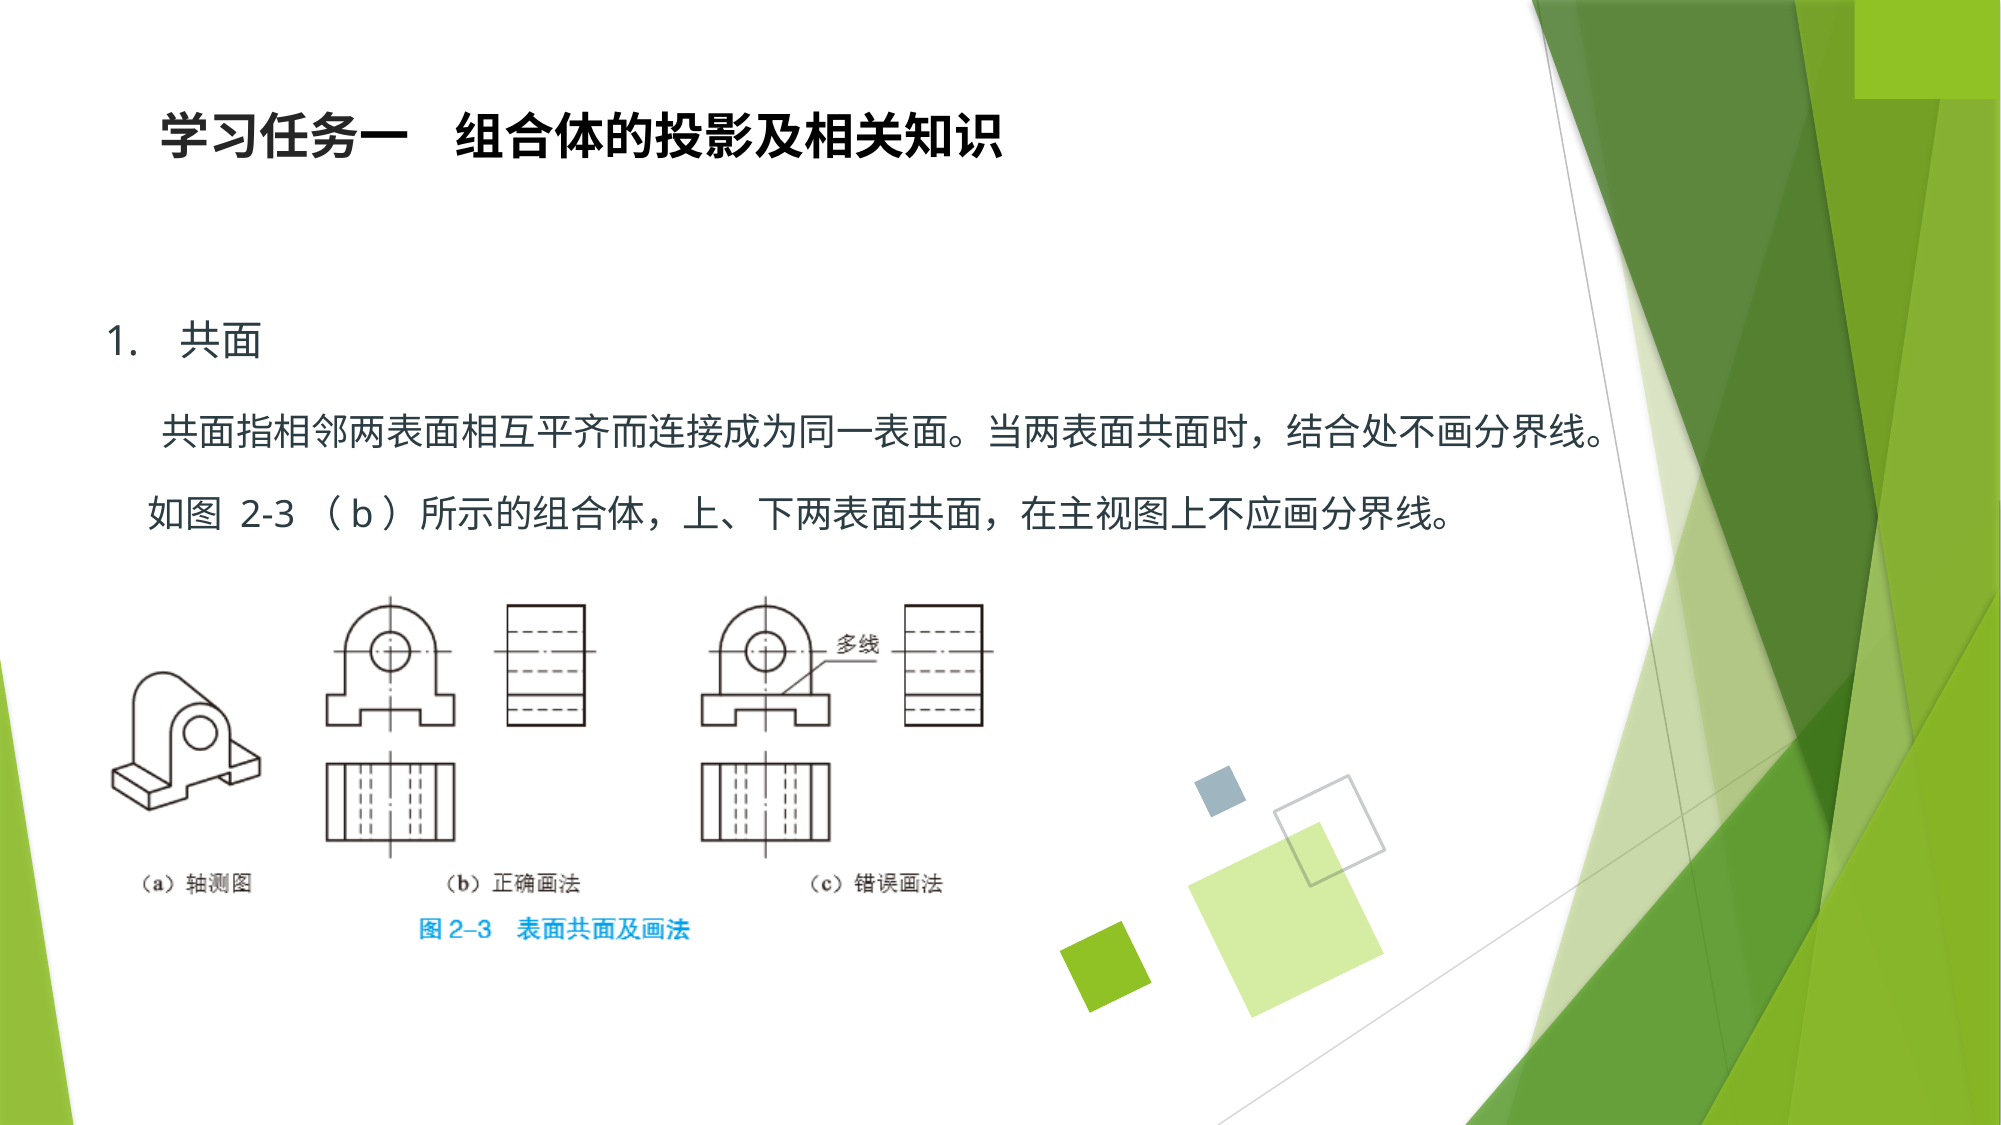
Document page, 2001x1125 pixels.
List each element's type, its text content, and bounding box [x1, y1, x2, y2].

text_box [1056, 763, 1390, 1025]
text_box [1853, 0, 2000, 100]
text_box 共面 共面指相邻两表面相互平齐而连接成为同一表面。当两表面共面时，结合处不画分界线。 如图 2-3（b）所示的组合体，上、下两表面共面，在主视图上不应画分界线。 [90, 266, 1653, 645]
text_box 学习任务一 组合体的投影及相关知识 [144, 85, 1856, 216]
picture [89, 572, 1043, 960]
